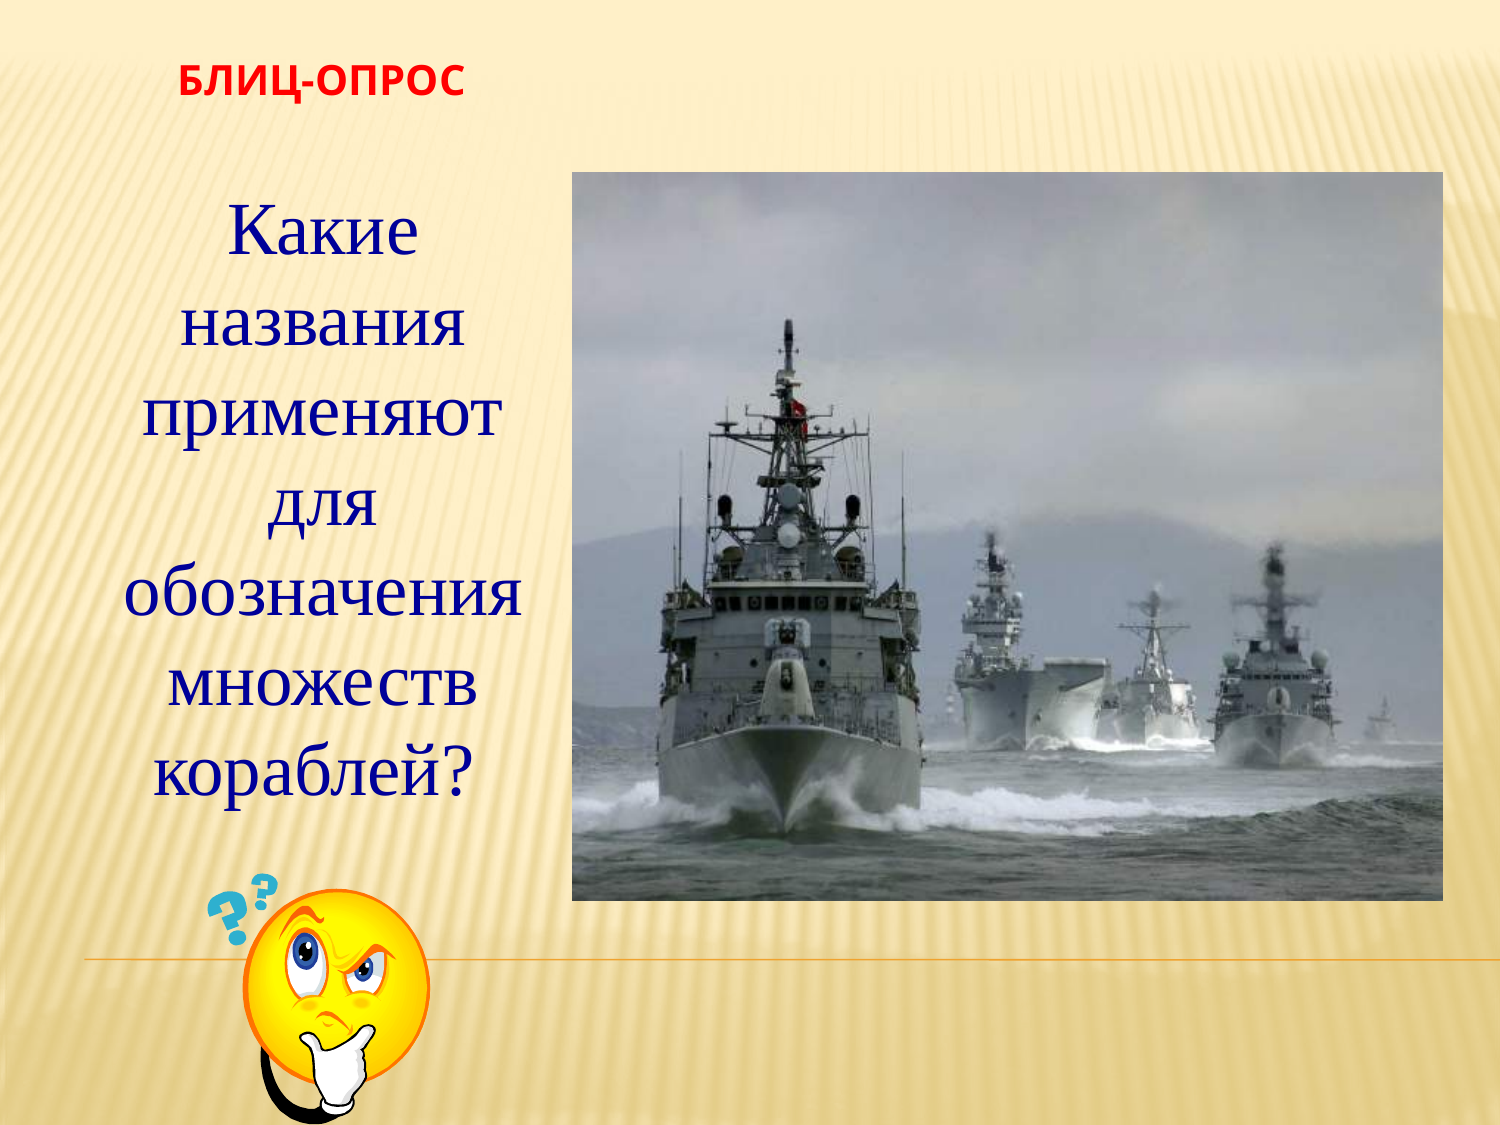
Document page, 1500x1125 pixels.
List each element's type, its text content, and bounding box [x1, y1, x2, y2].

title БЛИЦ-ОПРОС [75, 44, 569, 114]
picture [572, 172, 1444, 901]
picture [206, 872, 432, 1125]
list флотилия, эскадра [586, 99, 1463, 888]
list Какие названия применяют для обозначения множеств кораблей? [76, 172, 571, 943]
